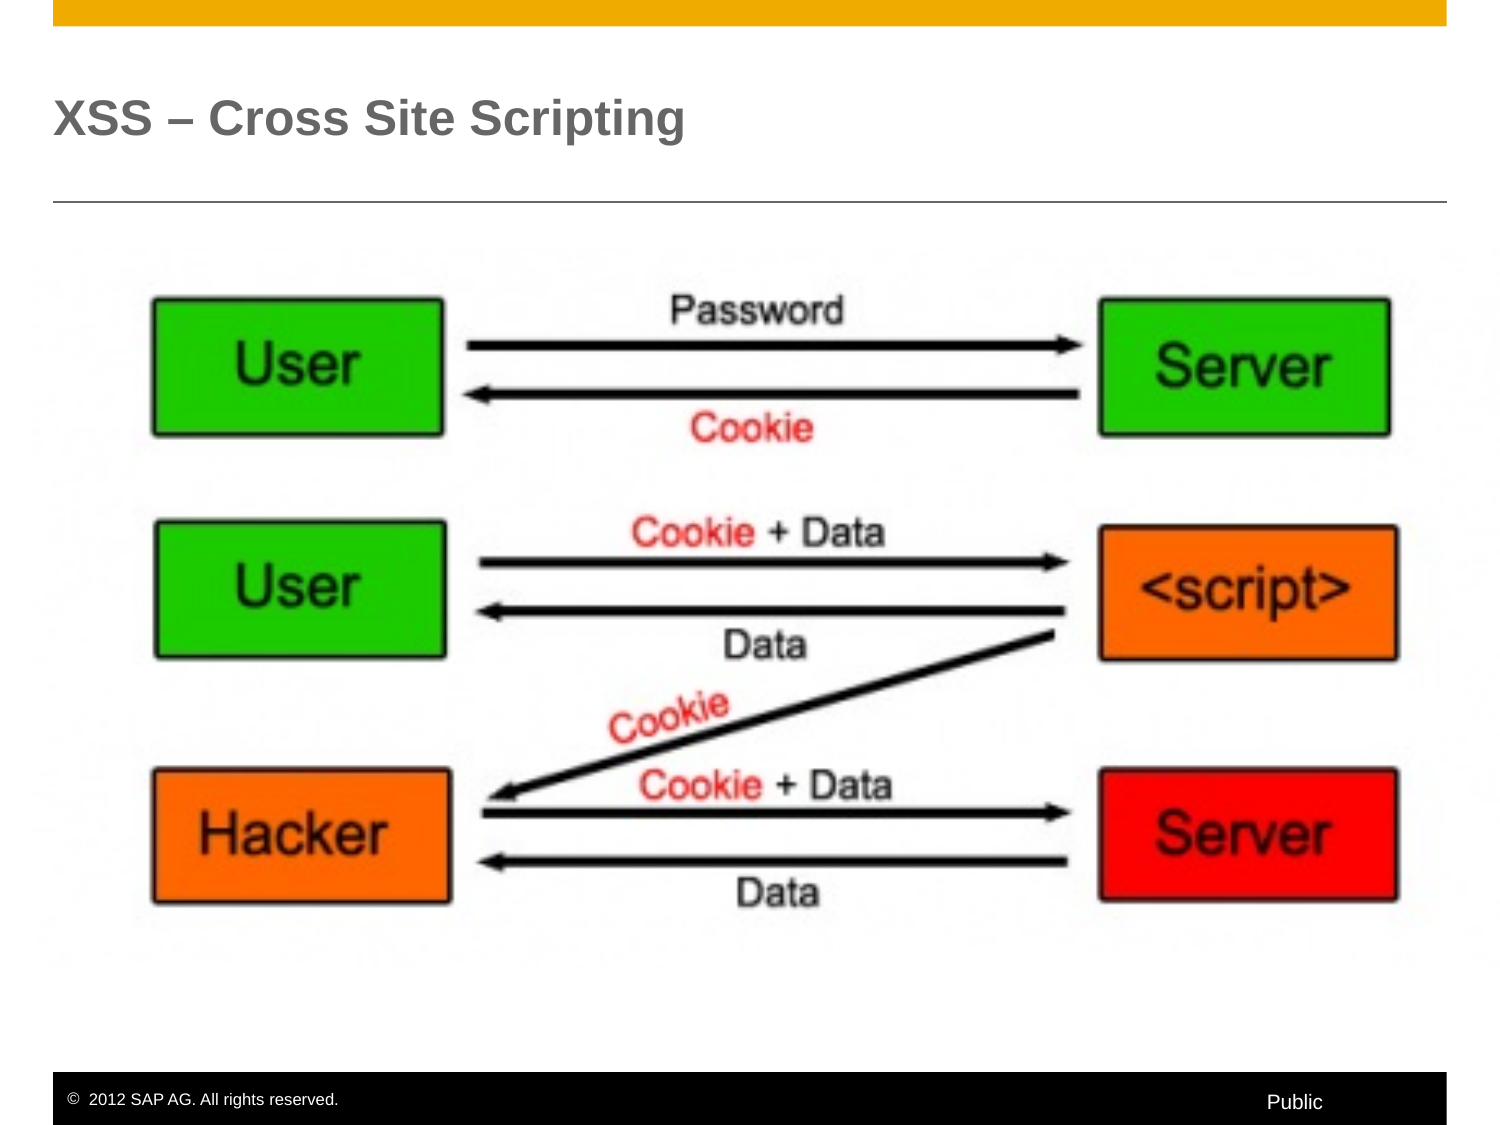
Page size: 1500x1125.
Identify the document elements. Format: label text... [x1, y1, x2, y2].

title XSS – Cross Site Scripting [53, 53, 1447, 178]
picture [29, 247, 1500, 970]
